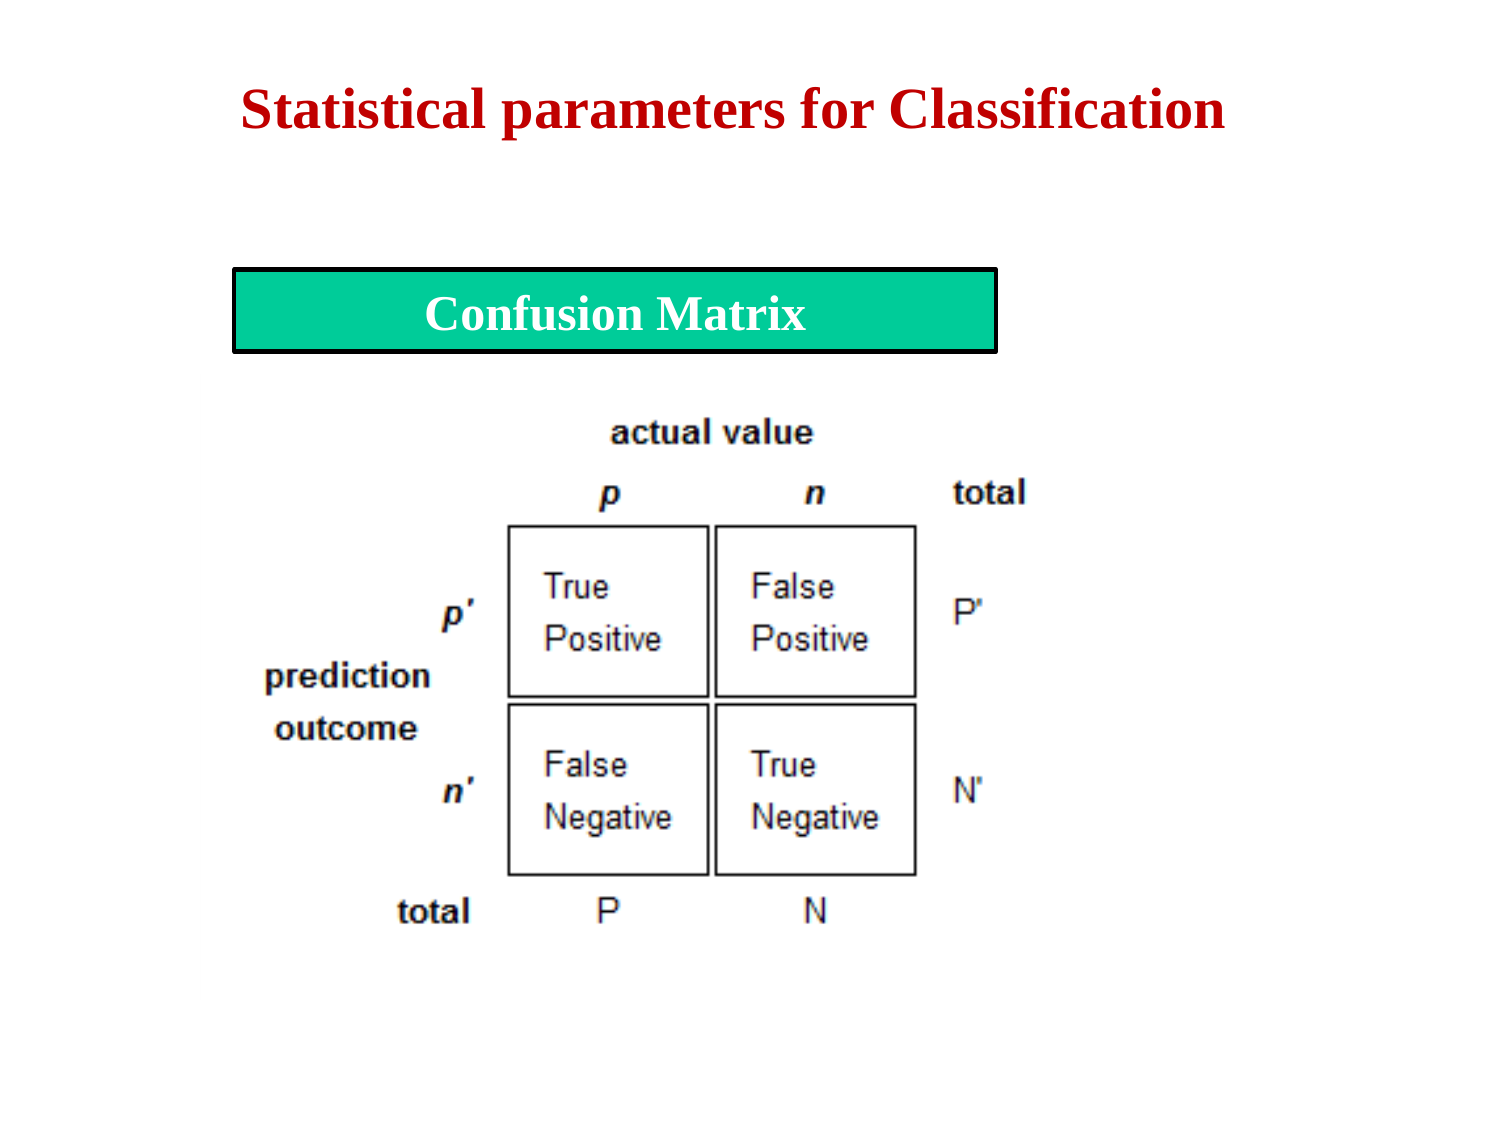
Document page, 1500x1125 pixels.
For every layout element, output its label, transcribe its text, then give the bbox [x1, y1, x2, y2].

text_box Statistical parameters for Classification [58, 35, 1409, 176]
text_box Confusion Matrix [232, 267, 998, 354]
picture [198, 373, 1114, 1001]
